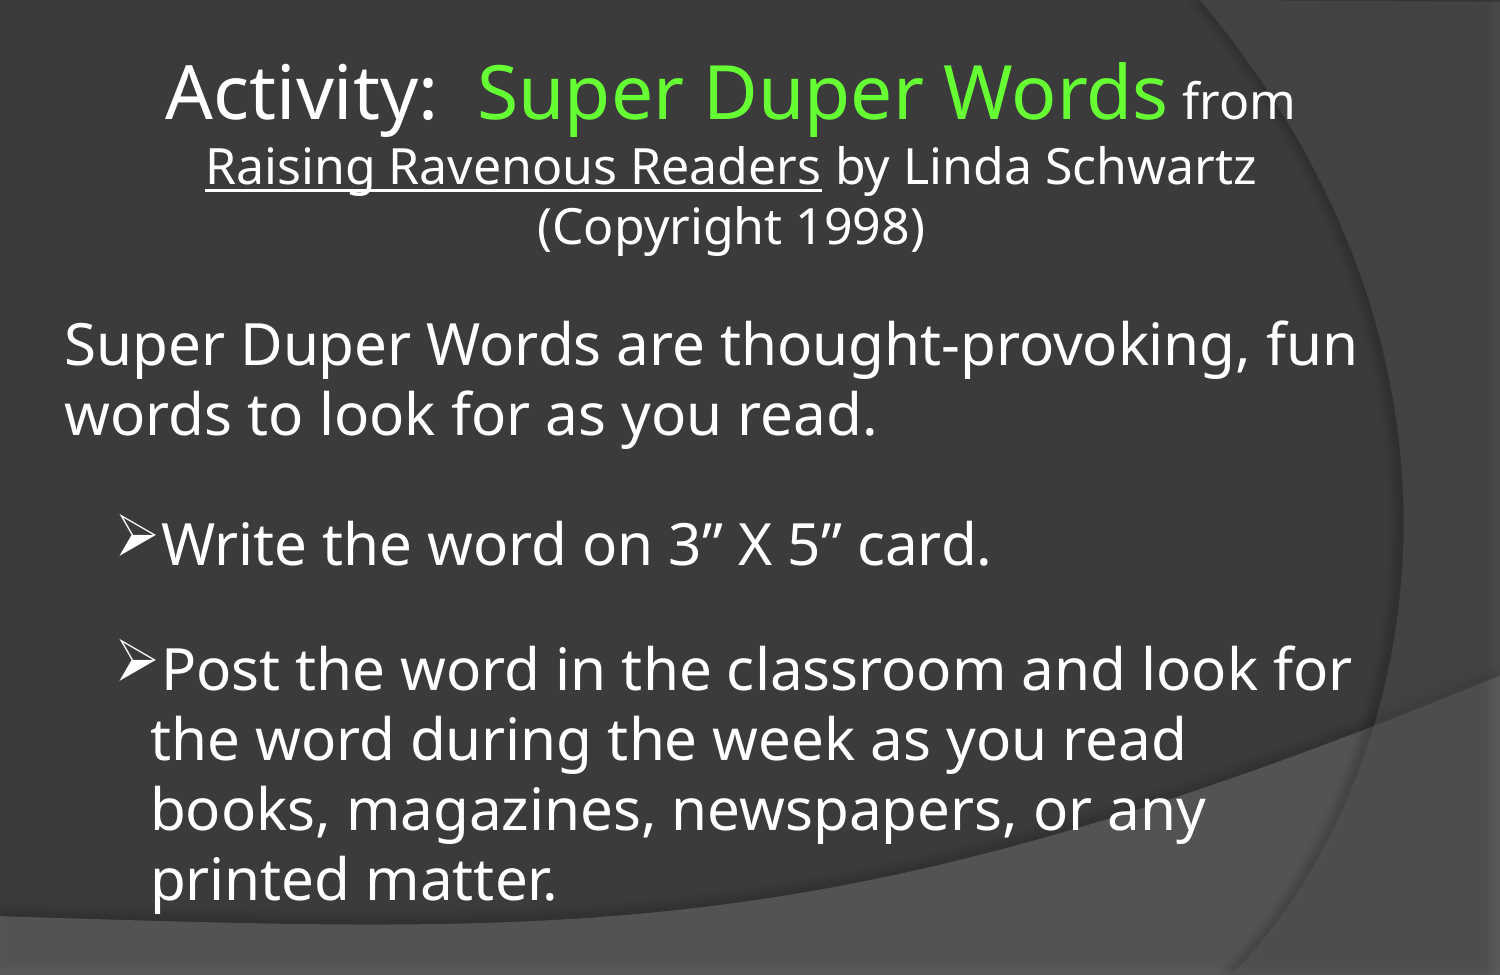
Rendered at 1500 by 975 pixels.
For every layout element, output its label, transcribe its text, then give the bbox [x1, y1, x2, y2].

text_box Write the word on 3” X 5” card. [99, 500, 1288, 585]
text_box Super Duper Words are thought-provoking, fun words to look for as you read. [49, 299, 1463, 455]
text_box Activity: Super Duper Words from Raising Ravenous Readers by Linda Schwartz (Copyright 1998) [124, 37, 1338, 263]
text_box Post the word in the classroom and look for the word during the week as you read books, magazines, newspapers, or any printed matter. [99, 624, 1375, 920]
